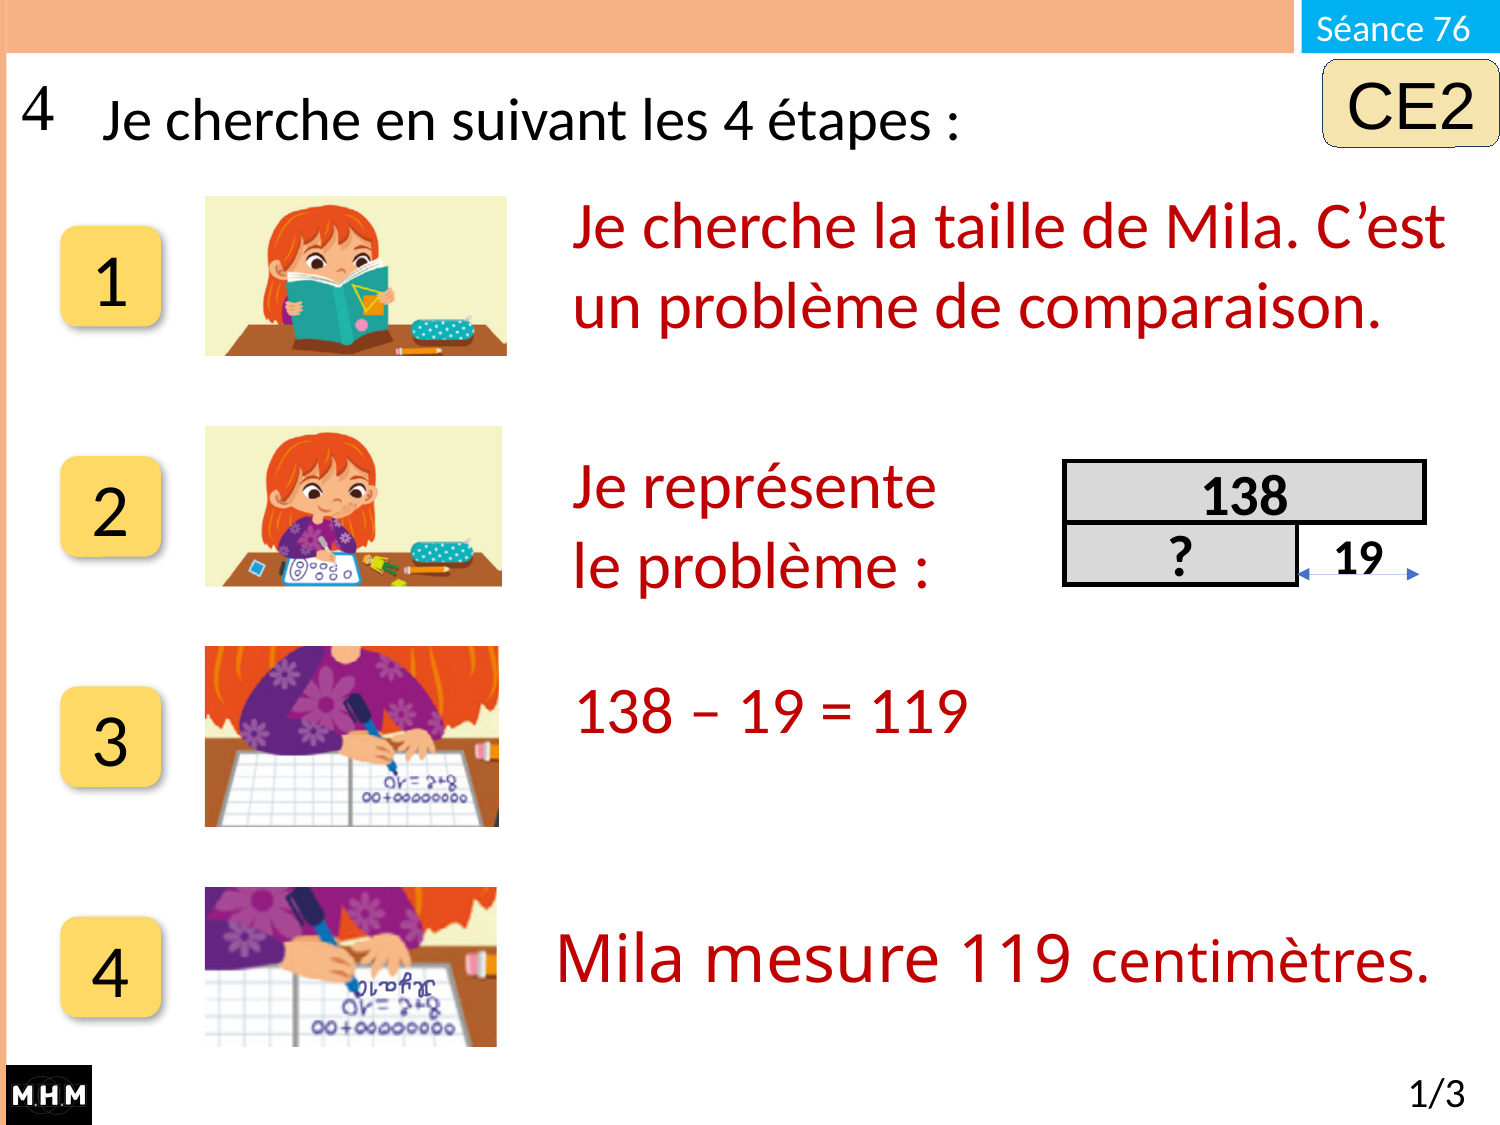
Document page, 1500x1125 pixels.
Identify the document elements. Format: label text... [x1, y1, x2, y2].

text_box 1 [58, 223, 164, 329]
text_box Je représente le problème : [558, 434, 1458, 610]
picture [204, 426, 503, 587]
list 1/3 [1373, 1064, 1500, 1125]
title Je cherche en suivant les 4 étapes : [88, 35, 1382, 161]
text_box Je cherche la taille de Mila. C’est un problème de comparaison. [558, 174, 1500, 350]
text_box 138 – 19 = 119 [558, 659, 1483, 835]
text_box Mila mesure 119 centimètres. [539, 908, 1500, 1003]
picture [6, 1065, 92, 1125]
picture [204, 196, 515, 357]
text_box 4 [58, 914, 164, 1020]
picture [204, 645, 500, 828]
text_box 3 [58, 684, 164, 790]
picture [204, 887, 497, 1047]
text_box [1064, 460, 1483, 586]
text_box 2 [58, 454, 164, 559]
text_box CE2 [1322, 59, 1500, 148]
